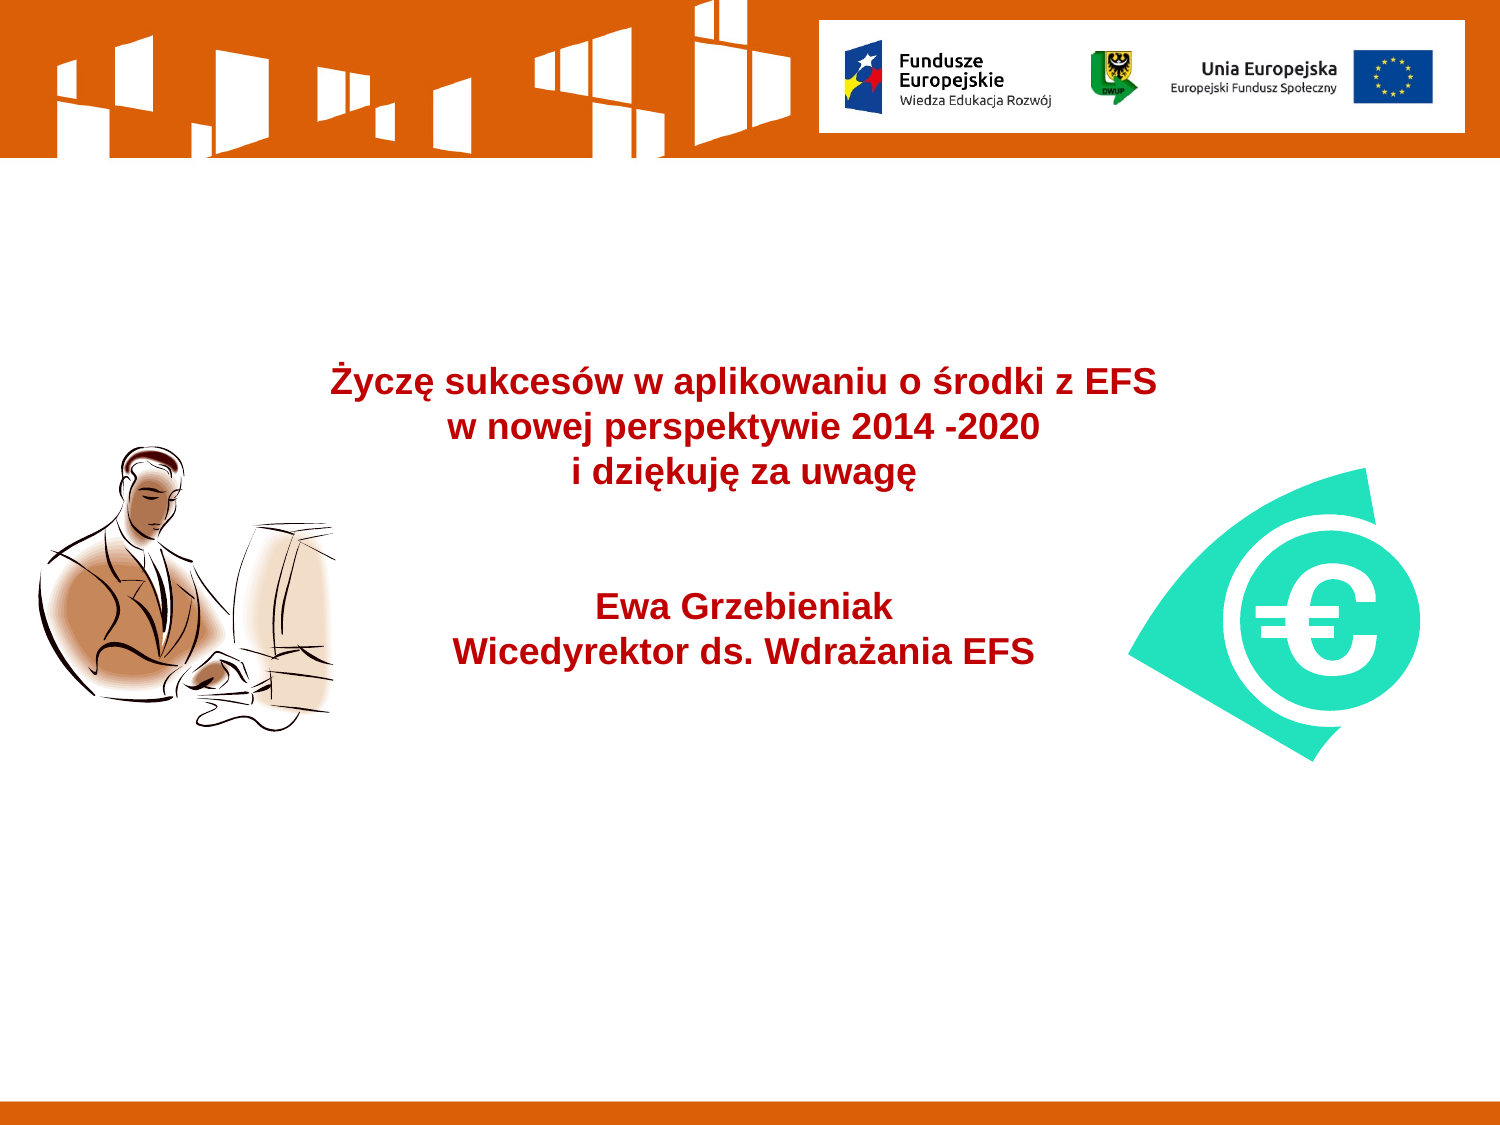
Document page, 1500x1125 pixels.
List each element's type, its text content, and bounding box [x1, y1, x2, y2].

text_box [826, 21, 1450, 133]
text_box [819, 20, 1465, 133]
text_box Życzę sukcesów w aplikowaniu o środki z EFS w nowej perspektywie 2014 -2020 i dziękuję za uwagę Ewa Grzebieniak Wicedyrektor ds. Wdrażania EFS [41, 349, 1447, 680]
picture [0, 0, 1500, 1125]
